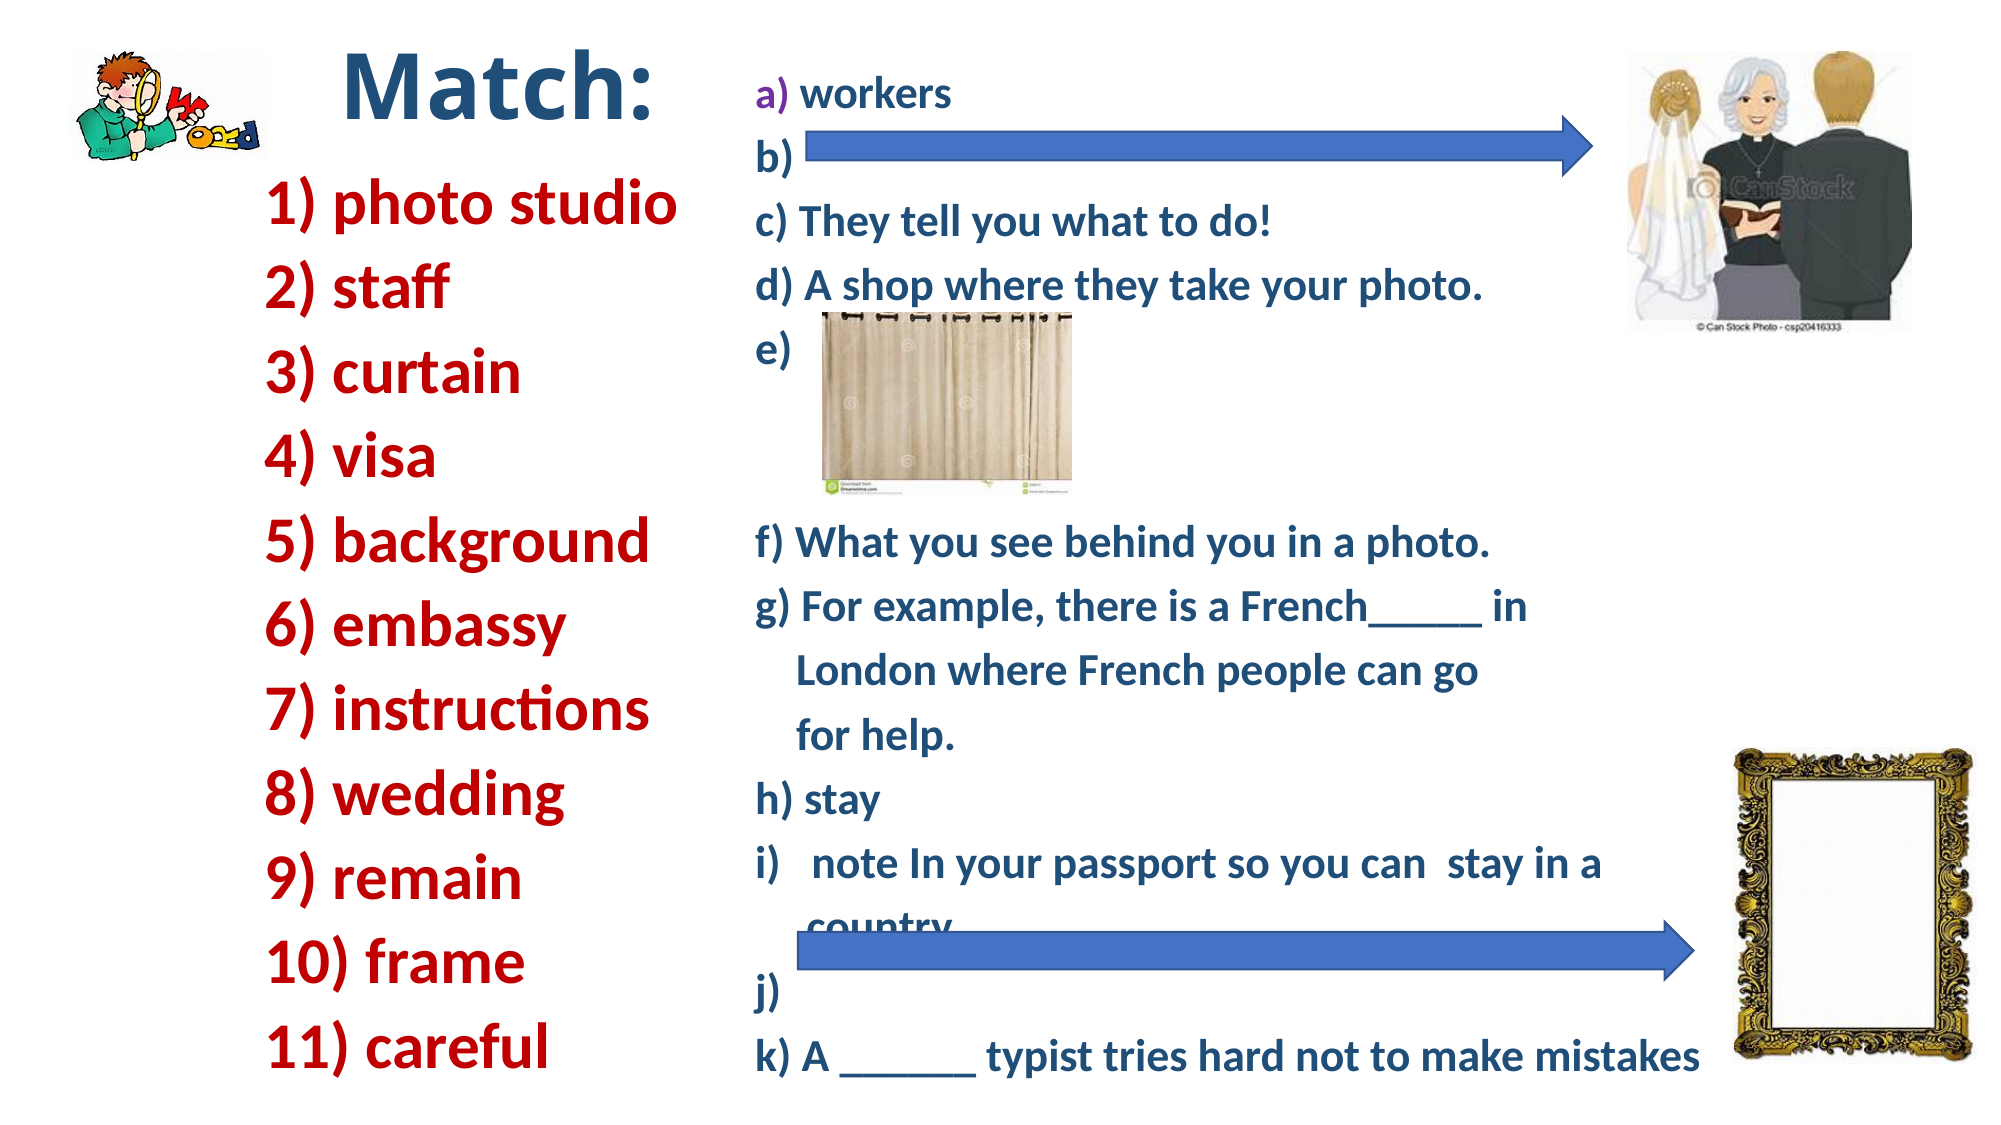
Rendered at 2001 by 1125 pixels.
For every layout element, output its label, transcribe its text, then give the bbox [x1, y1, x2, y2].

picture [69, 51, 268, 161]
list 1) photo studio 2) staff 3) curtain 4) visa 5) background 6) embassy 7) instructions 8) wedding 9) remain 10) frame 11) careful [249, 160, 740, 1094]
title Match: [324, 19, 729, 160]
picture [1732, 747, 1977, 1064]
text_box [805, 114, 1594, 178]
picture [822, 312, 1072, 497]
text_box [796, 919, 1695, 982]
picture [1627, 51, 1912, 333]
list a) workers b) c) They tell you what to do! d) A shop where they take your photo. e) f) What you see behind you in a photo. g) For example, there is a French_____ in London where French people can go for help. h) stay i) note In your passport so you can stay in a country j) k) A ______ typist tries hard not to make mistakes [740, 0, 1733, 1125]
